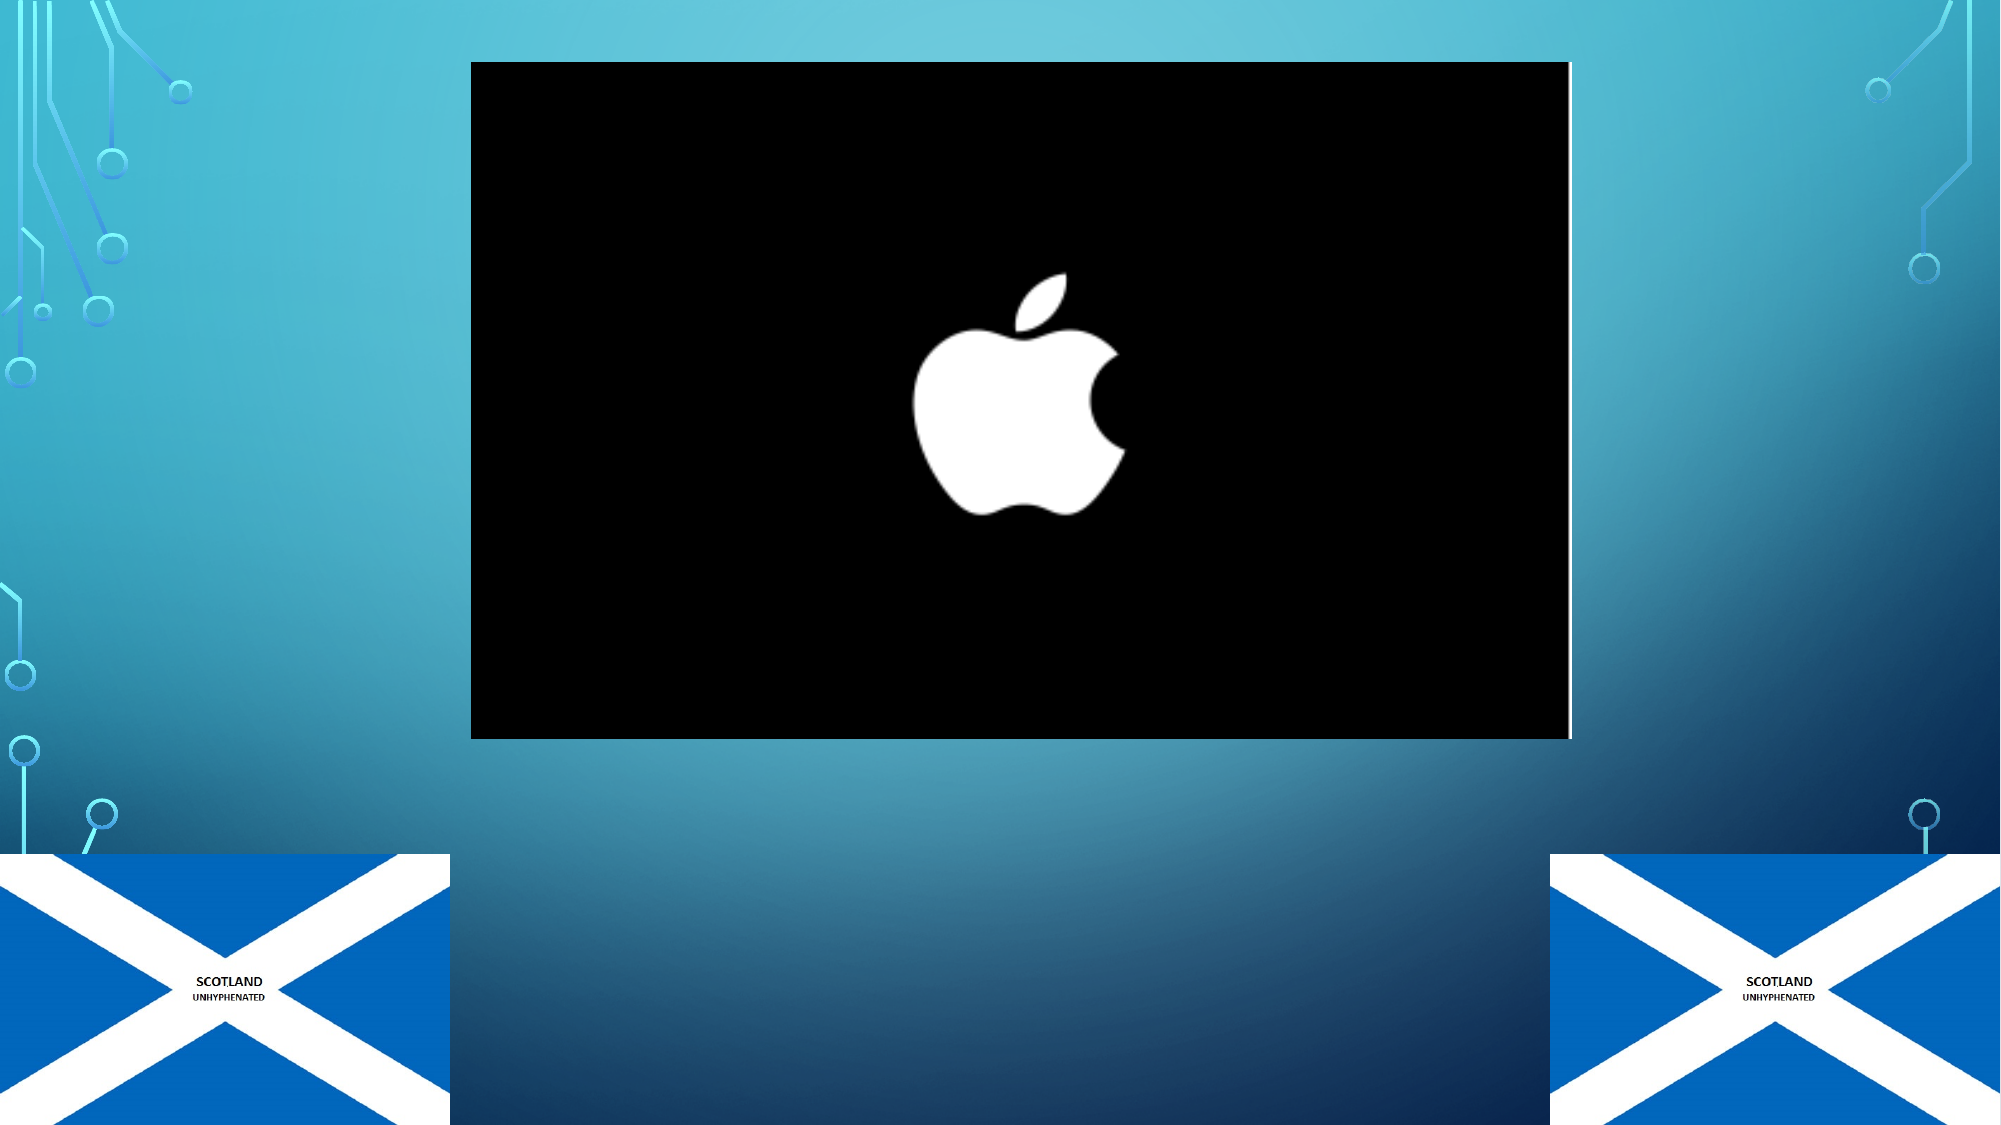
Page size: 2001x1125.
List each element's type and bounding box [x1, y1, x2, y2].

picture [471, 61, 1572, 739]
picture [1549, 854, 2000, 1125]
picture [0, 854, 451, 1125]
